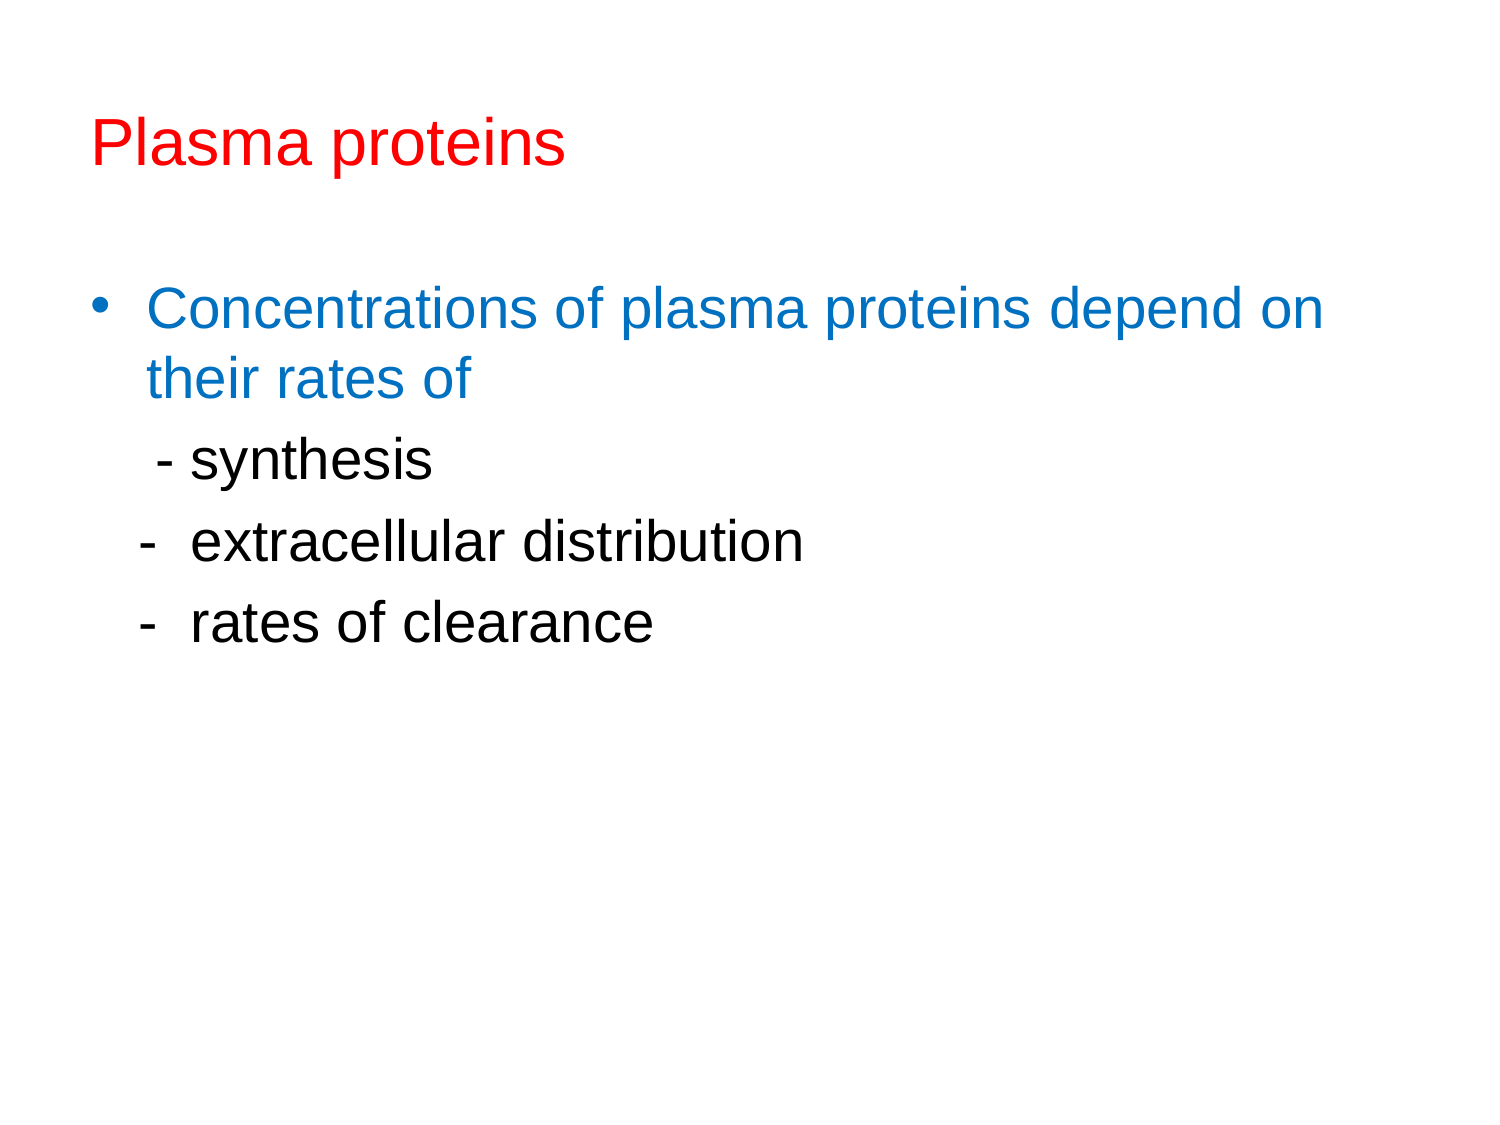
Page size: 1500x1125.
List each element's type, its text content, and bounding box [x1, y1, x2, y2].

title Plasma proteins [75, 45, 1425, 233]
list Concentrations of plasma proteins depend on their rates of - synthesis - extracellular distribution - rates of clearance [75, 262, 1425, 1005]
